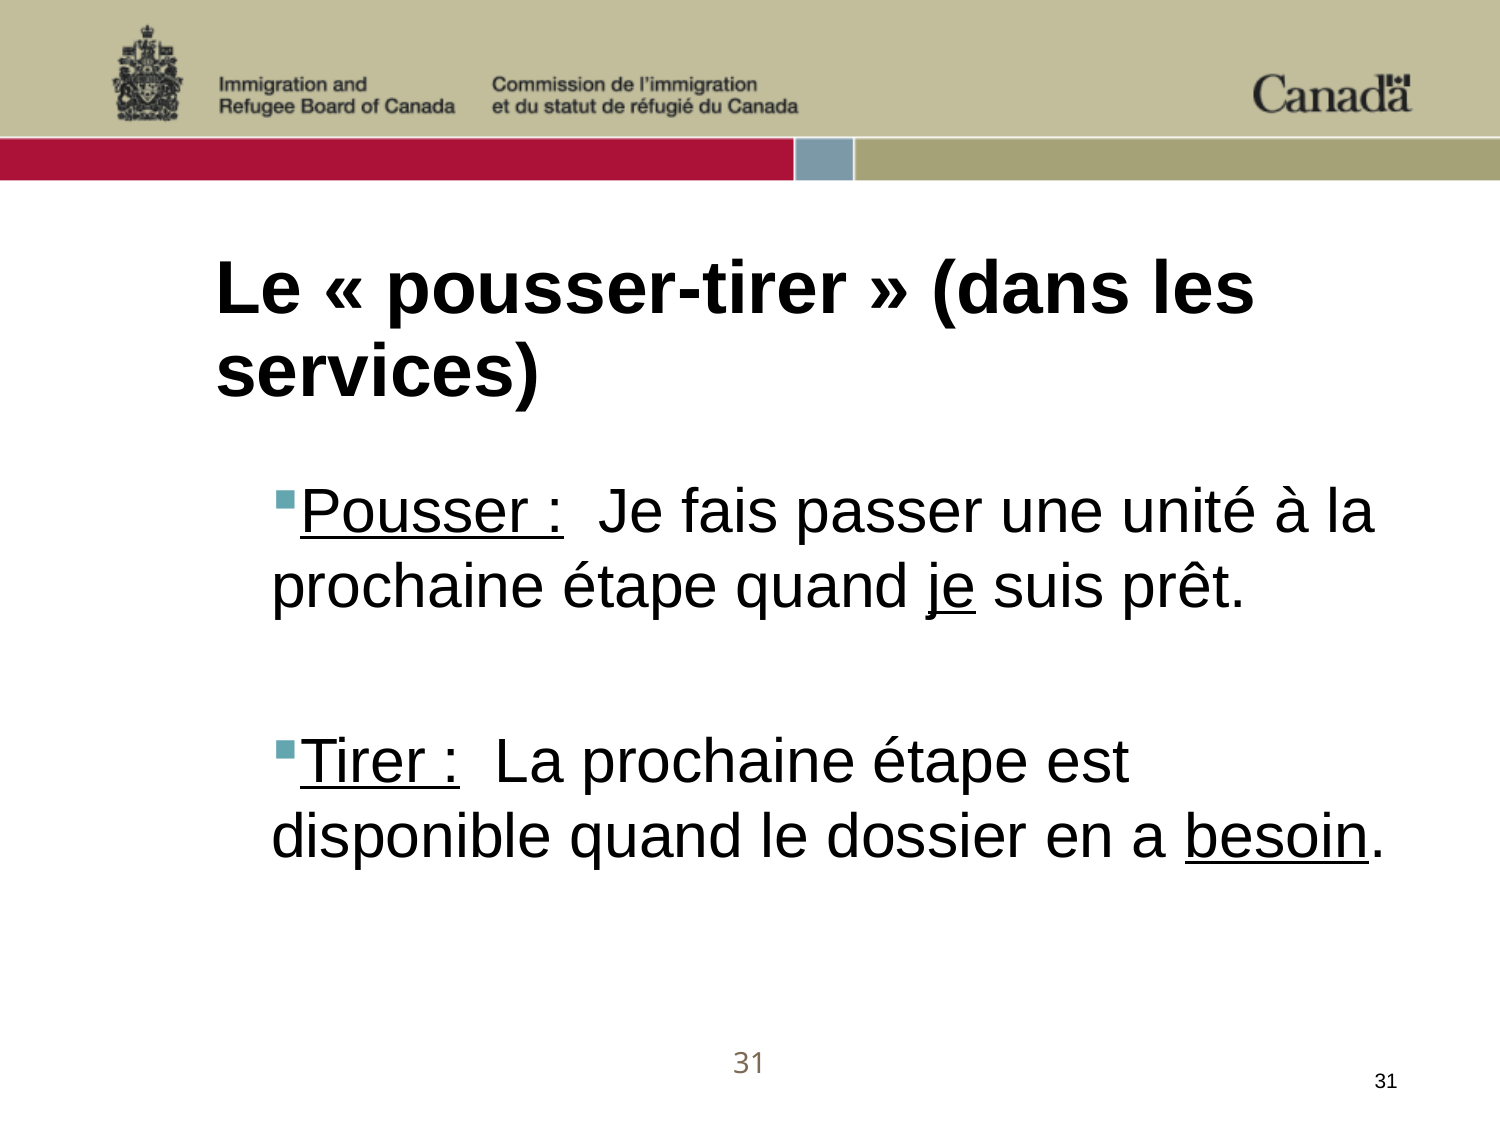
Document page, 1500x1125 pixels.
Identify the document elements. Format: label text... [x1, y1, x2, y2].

picture [0, 0, 1500, 1125]
text_box 31 [593, 1037, 907, 1100]
list Pousser : Je fais passer une unité à la prochaine étape quand je suis prêt. Tirer : La prochaine étape est disponible quand le dossier en a besoin. [200, 462, 1413, 1000]
slide_number 31 [1099, 1024, 1413, 1101]
title Le « pousser-tirer » (dans les services) [200, 237, 1413, 425]
